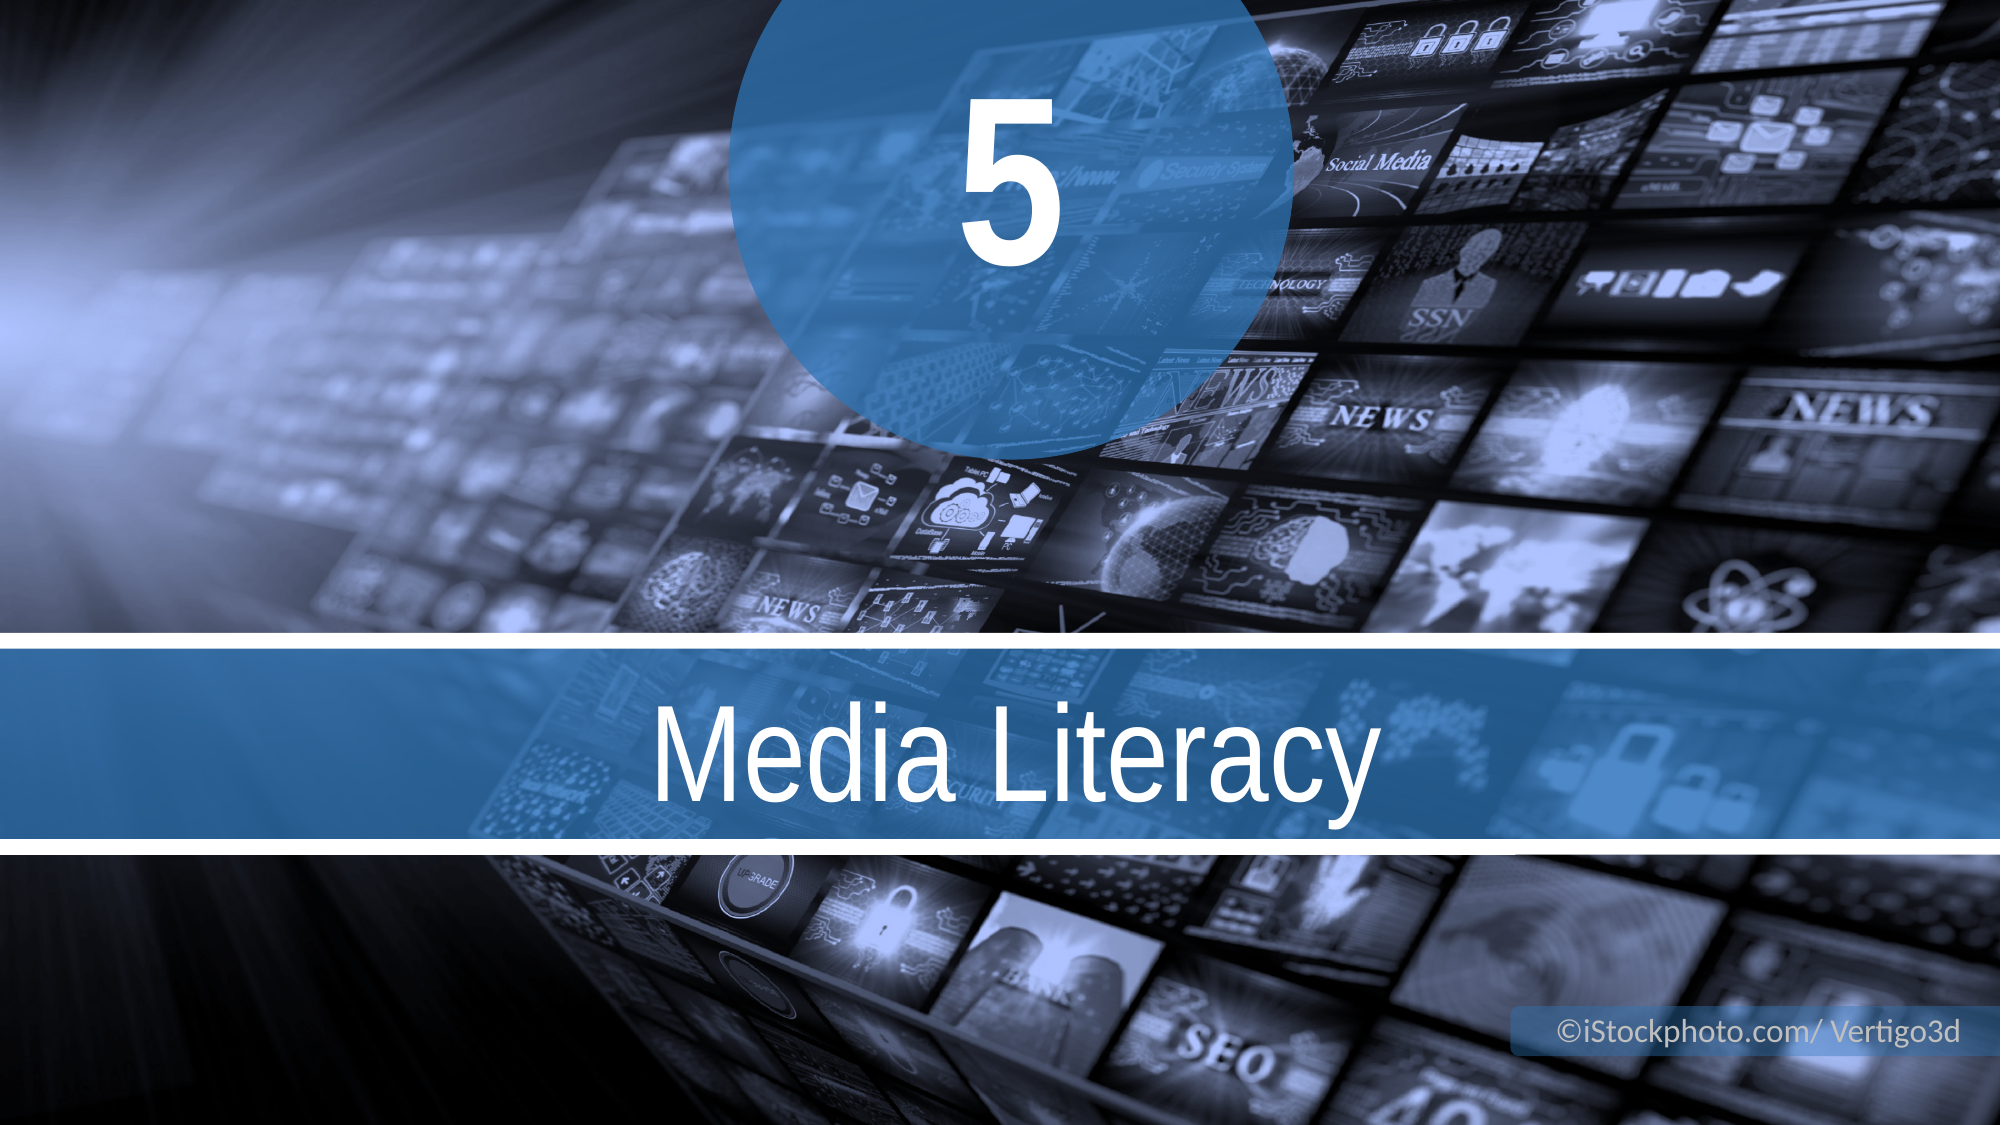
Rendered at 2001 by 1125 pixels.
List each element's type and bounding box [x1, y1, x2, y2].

picture [0, 0, 2000, 1125]
text_box [1510, 1001, 2000, 1058]
text_box [728, 0, 1295, 460]
